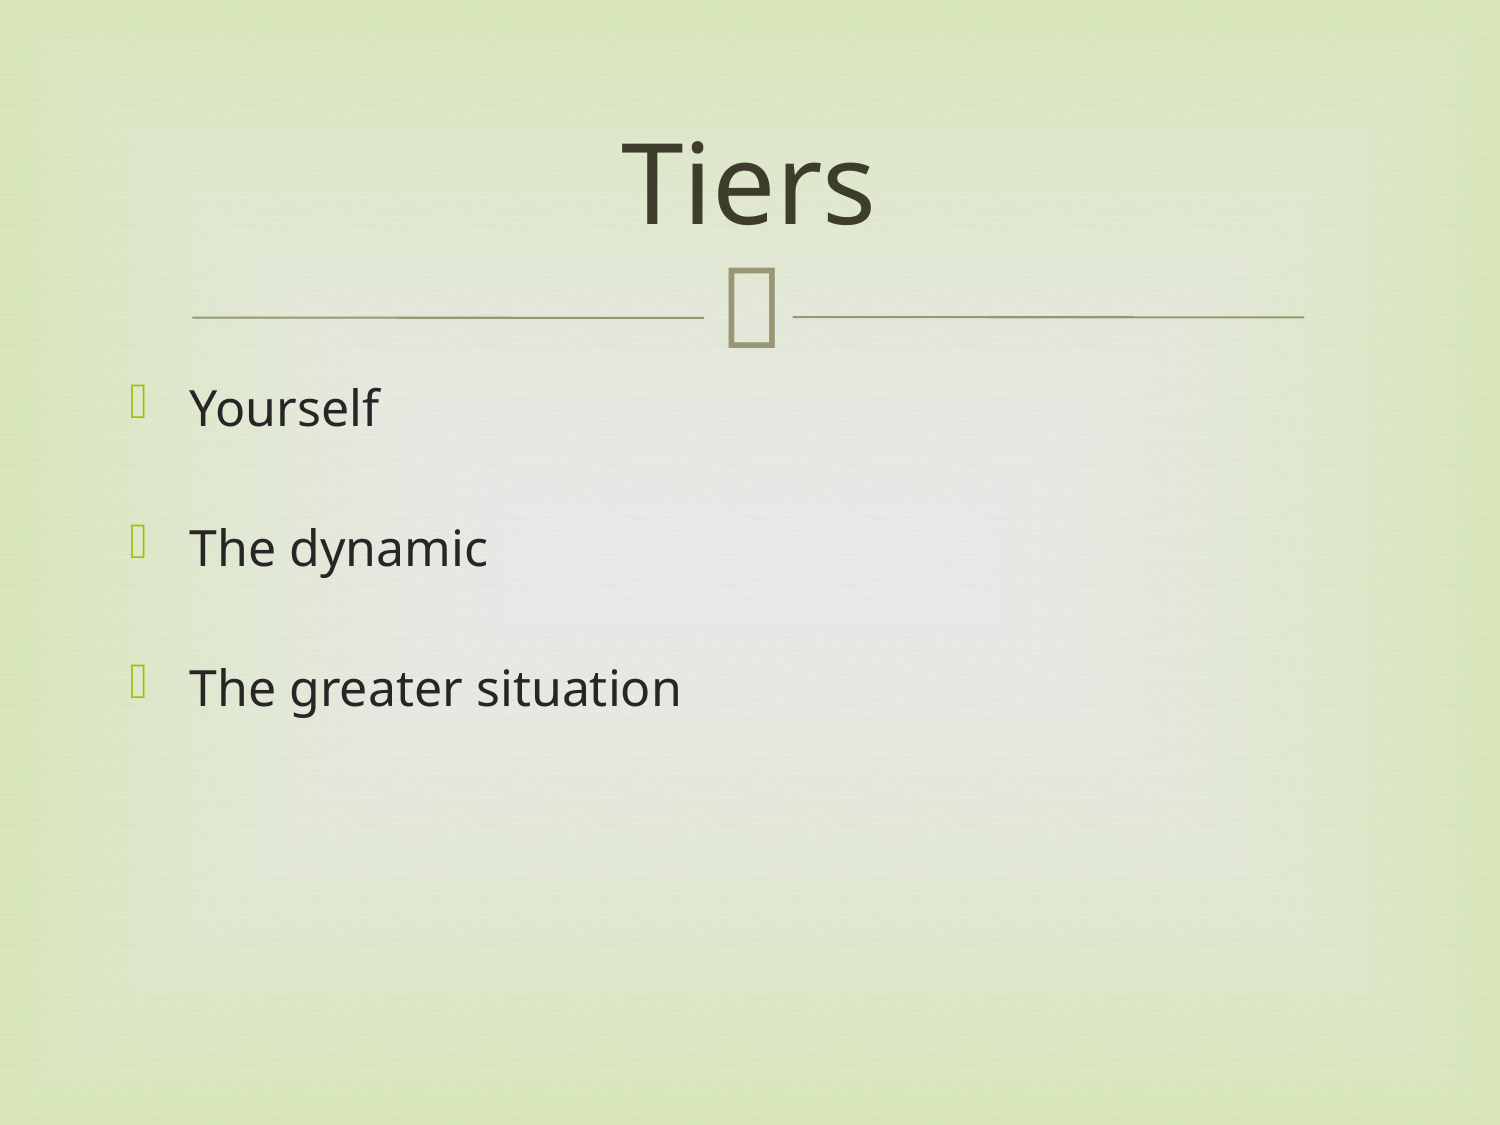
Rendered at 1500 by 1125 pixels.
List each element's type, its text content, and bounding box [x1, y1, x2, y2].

title Tiers [112, 93, 1386, 267]
list Yourself The dynamic The greater situation [114, 368, 1386, 1005]
